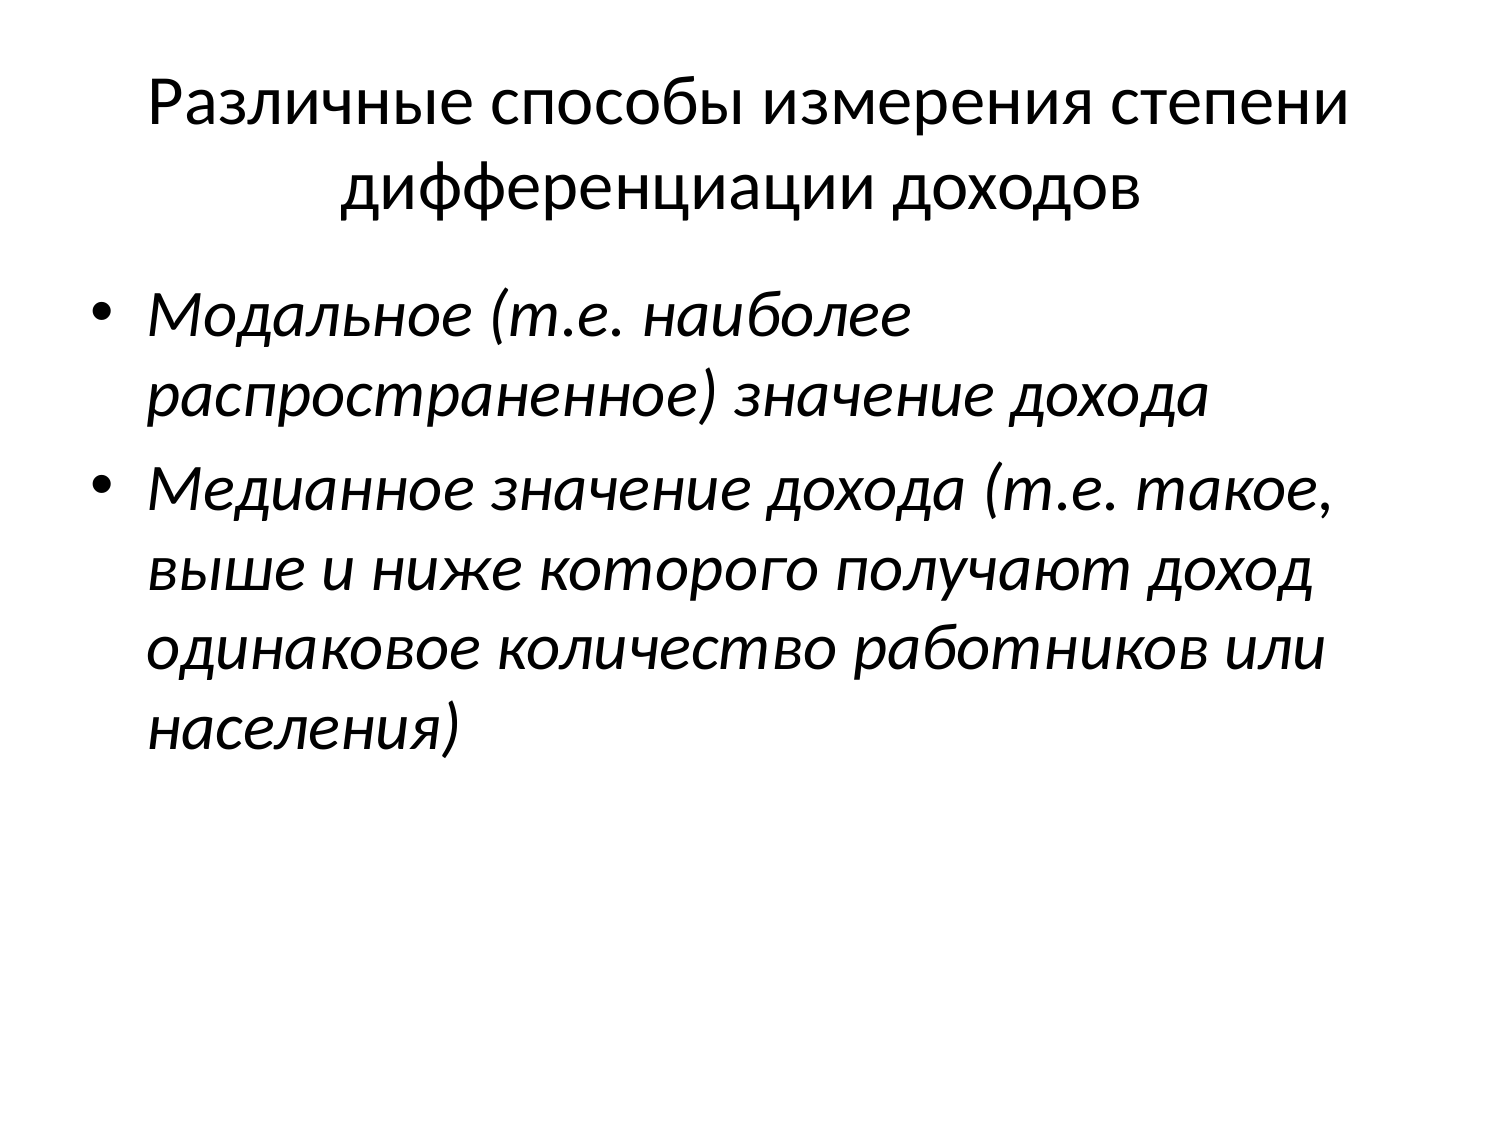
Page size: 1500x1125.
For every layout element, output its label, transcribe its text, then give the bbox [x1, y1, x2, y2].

list Модальное (т.е. наиболее распространенное) значение дохода Медианное значение дохода (т.е. такое, выше и ниже которого получают доход одинаковое количество работников или населения) [75, 262, 1425, 1005]
title Различные способы измерения степени дифференциации доходов [75, 45, 1425, 233]
